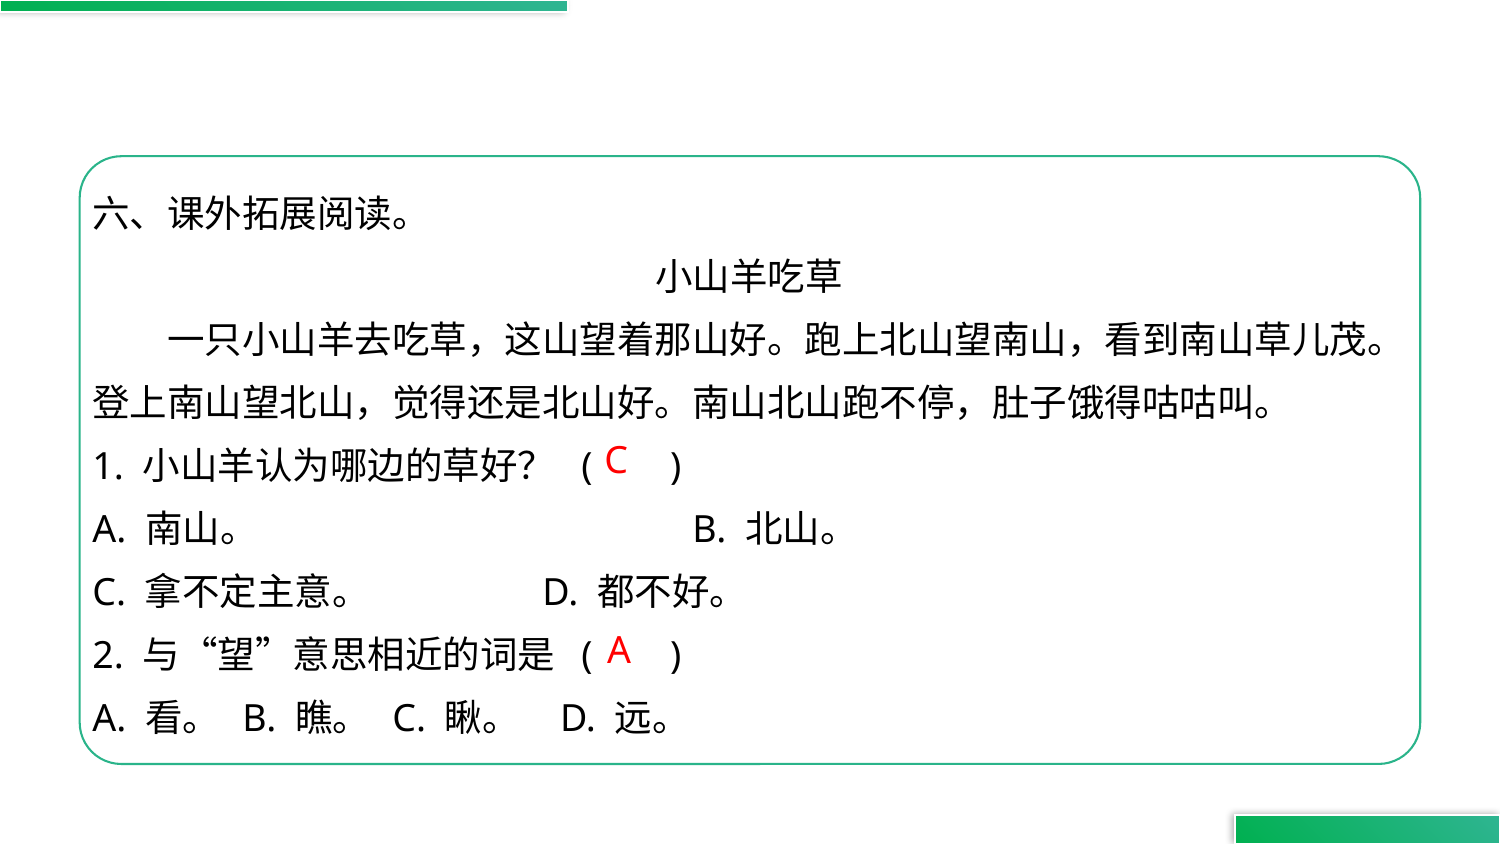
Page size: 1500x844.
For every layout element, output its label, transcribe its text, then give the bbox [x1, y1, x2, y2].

text_box 六、课外拓展阅读。 小山羊吃草 一只小山羊去吃草，这山望着那山好。跑上北山望南山，看到南山草儿茂。登上南山望北山，觉得还是北山好。南山北山跑不停，肚子饿得咕咕叫。 1. 小山羊认为哪边的草好？ ( ) A. 南山。 B. 北山。 C. 拿不定主意。 D. 都不好。 2. 与“望”意思相近的词是 ( ) A. 看。 B. 瞧。 C. 瞅。 D. 远。 [81, 166, 1418, 745]
text_box A [595, 620, 643, 677]
text_box C [593, 430, 640, 487]
